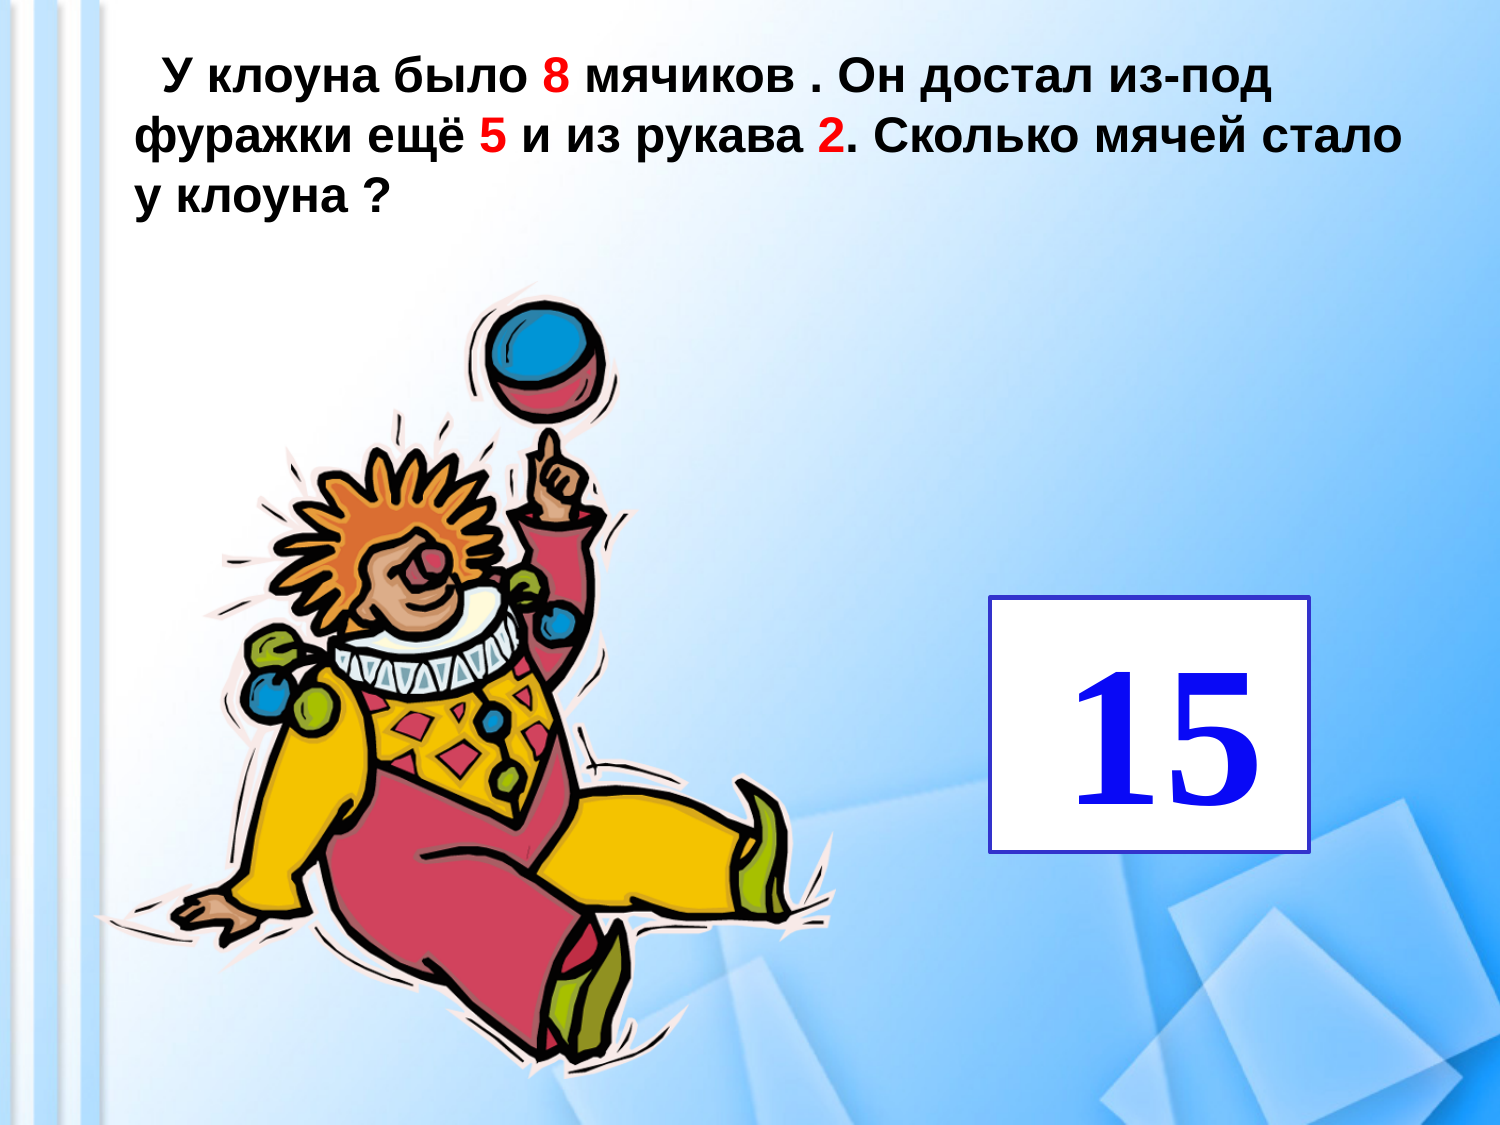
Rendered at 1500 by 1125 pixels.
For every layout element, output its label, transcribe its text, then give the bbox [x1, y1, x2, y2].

text_box У клоуна было 8 мячиков . Он достал из-под фуражки ещё 5 и из рукава 2. Сколько мячей стало у клоуна ? [118, 35, 1433, 230]
picture [0, 0, 1500, 1125]
text_box 15 [988, 595, 1311, 854]
